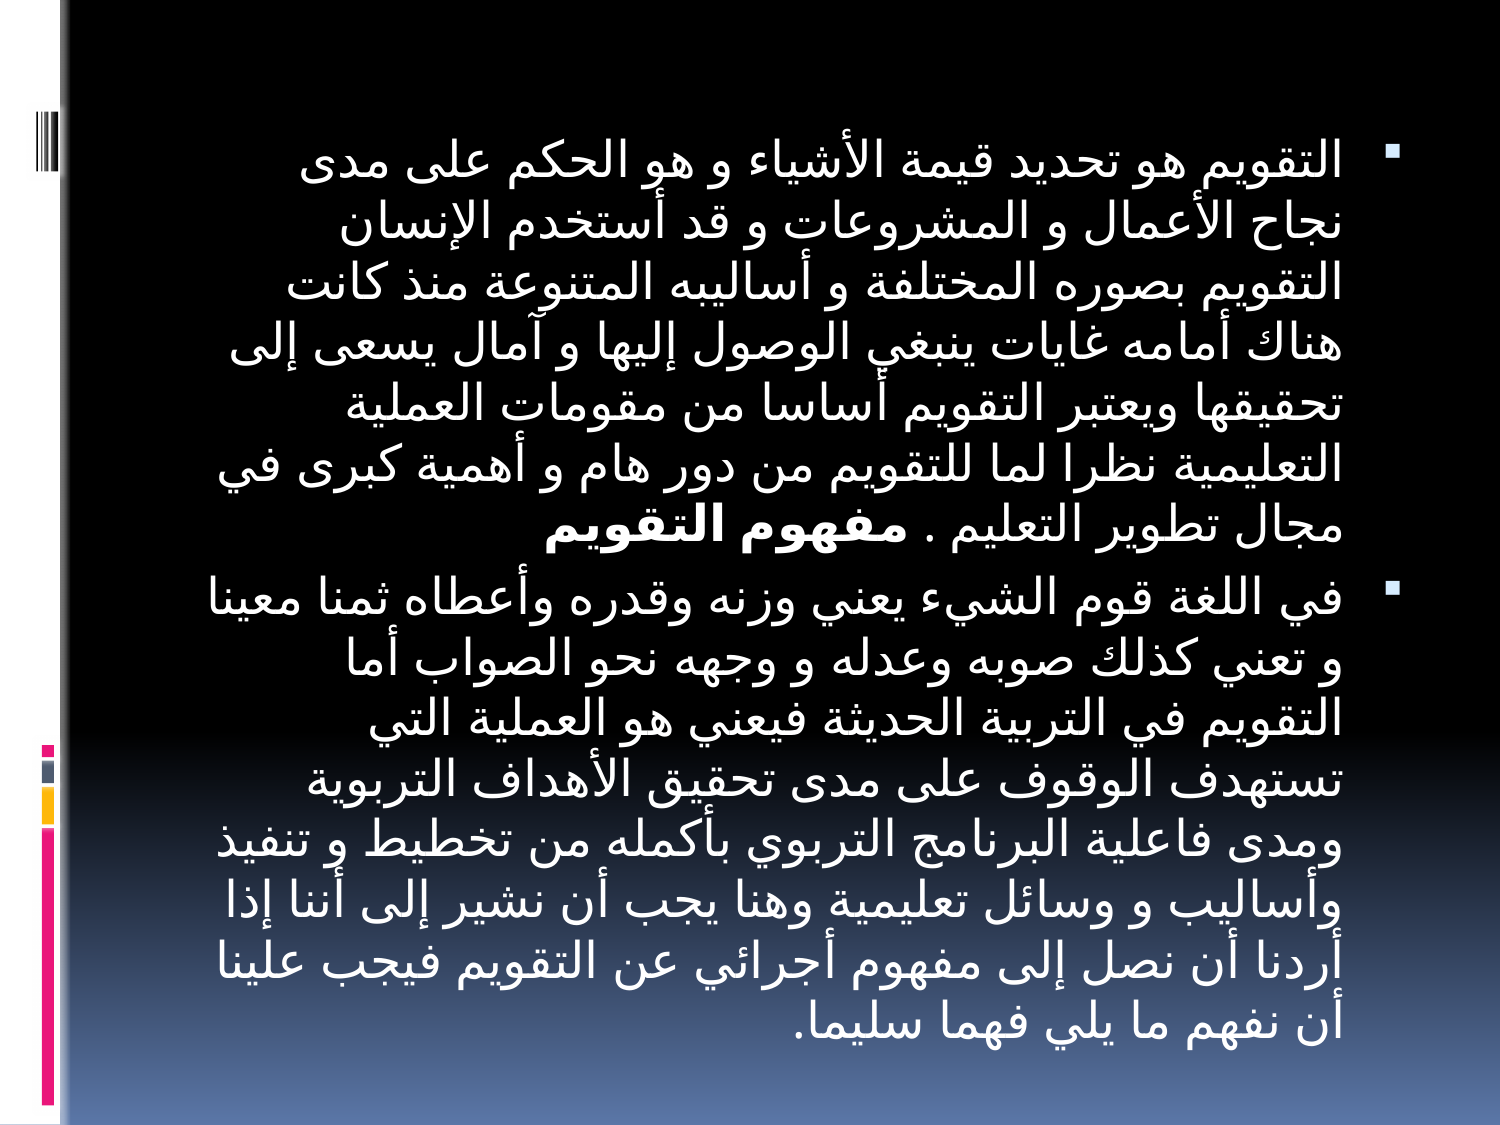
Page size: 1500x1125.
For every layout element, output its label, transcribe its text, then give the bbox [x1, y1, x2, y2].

list التقويم هو تحديد قيمة الأشياء و هو الحكم على مدى نجاح الأعمال و المشروعات و قد أستخدم الإنسان التقويم بصوره المختلفة و أساليبه المتنوعة منذ كانت هناك أمامه غايات ينبغي الوصول إليها و آمال يسعى إلى تحقيقها ويعتبر التقويم أساسا من مقومات العملية التعليمية نظرا لما للتقويم من دور هام و أهمية كبرى في مجال تطوير التعليم . مفهوم التقويم في اللغة قوم الشيء يعني وزنه وقدره وأعطاه ثمنا معينا و تعني كذلك صوبه وعدله و وجهه نحو الصواب أما التقويم في التربية الحديثة فيعني هو العملية التي تستهدف الوقوف على مدى تحقيق الأهداف التربوية ومدى فاعلية البرنامج التربوي بأكمله من تخطيط و تنفيذ وأساليب و وسائل تعليمية وهنا يجب أن نشير إلى أننا إذا أردنا أن نصل إلى مفهوم أجرائي عن التقويم فيجب علينا أن نفهم ما يلي فهما سليما. [187, 120, 1425, 1075]
